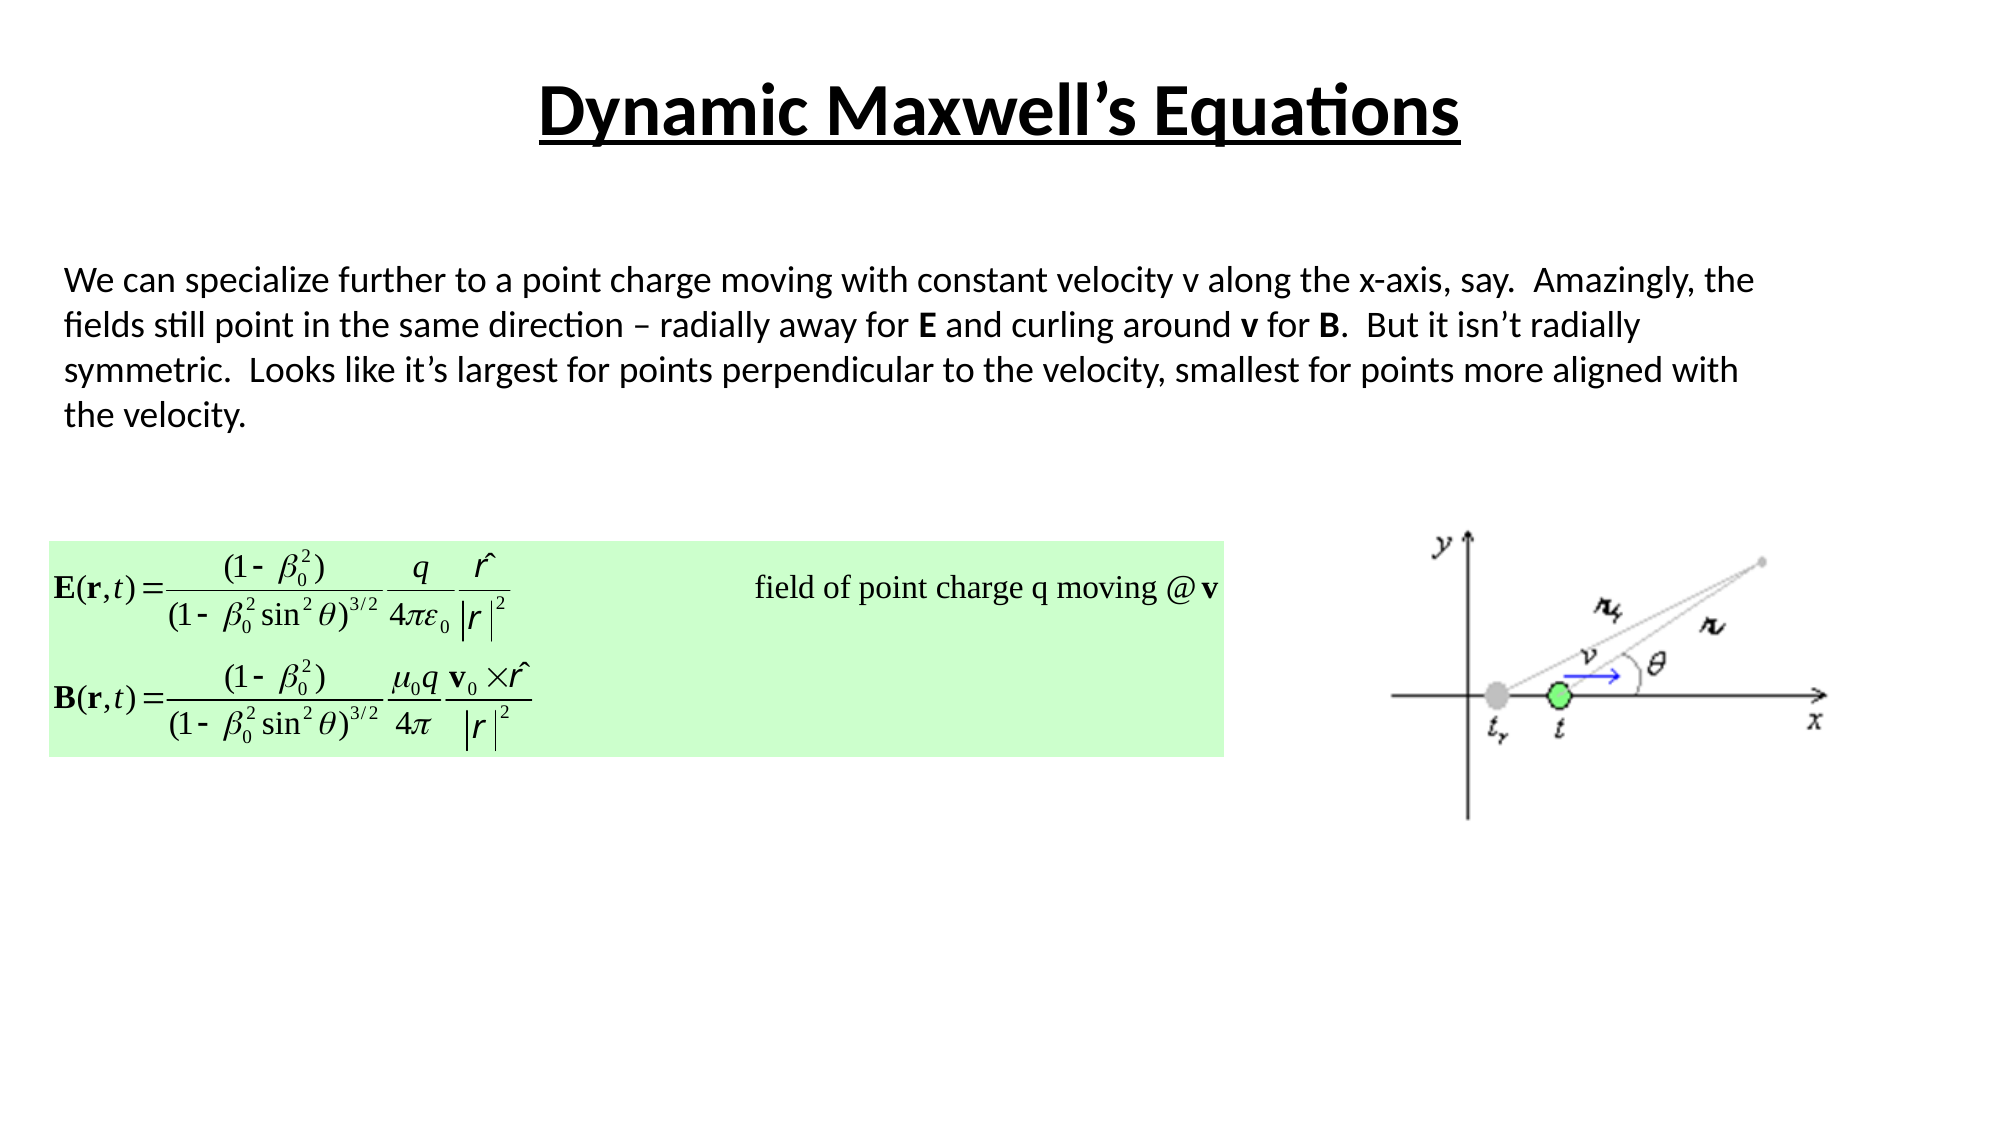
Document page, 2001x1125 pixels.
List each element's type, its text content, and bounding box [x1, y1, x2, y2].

title Dynamic Maxwell’s Equations [249, 45, 1750, 160]
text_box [48, 540, 1224, 758]
picture [1347, 512, 1844, 843]
text_box We can specialize further to a point charge moving with constant velocity v along the x-axis, say. Amazingly, the fields still point in the same direction – radially away for E and curling around v for B. But it isn’t radially symmetric. Looks like it’s largest for points perpendicular to the velocity, smallest for points more aligned with the velocity. [49, 247, 1807, 443]
